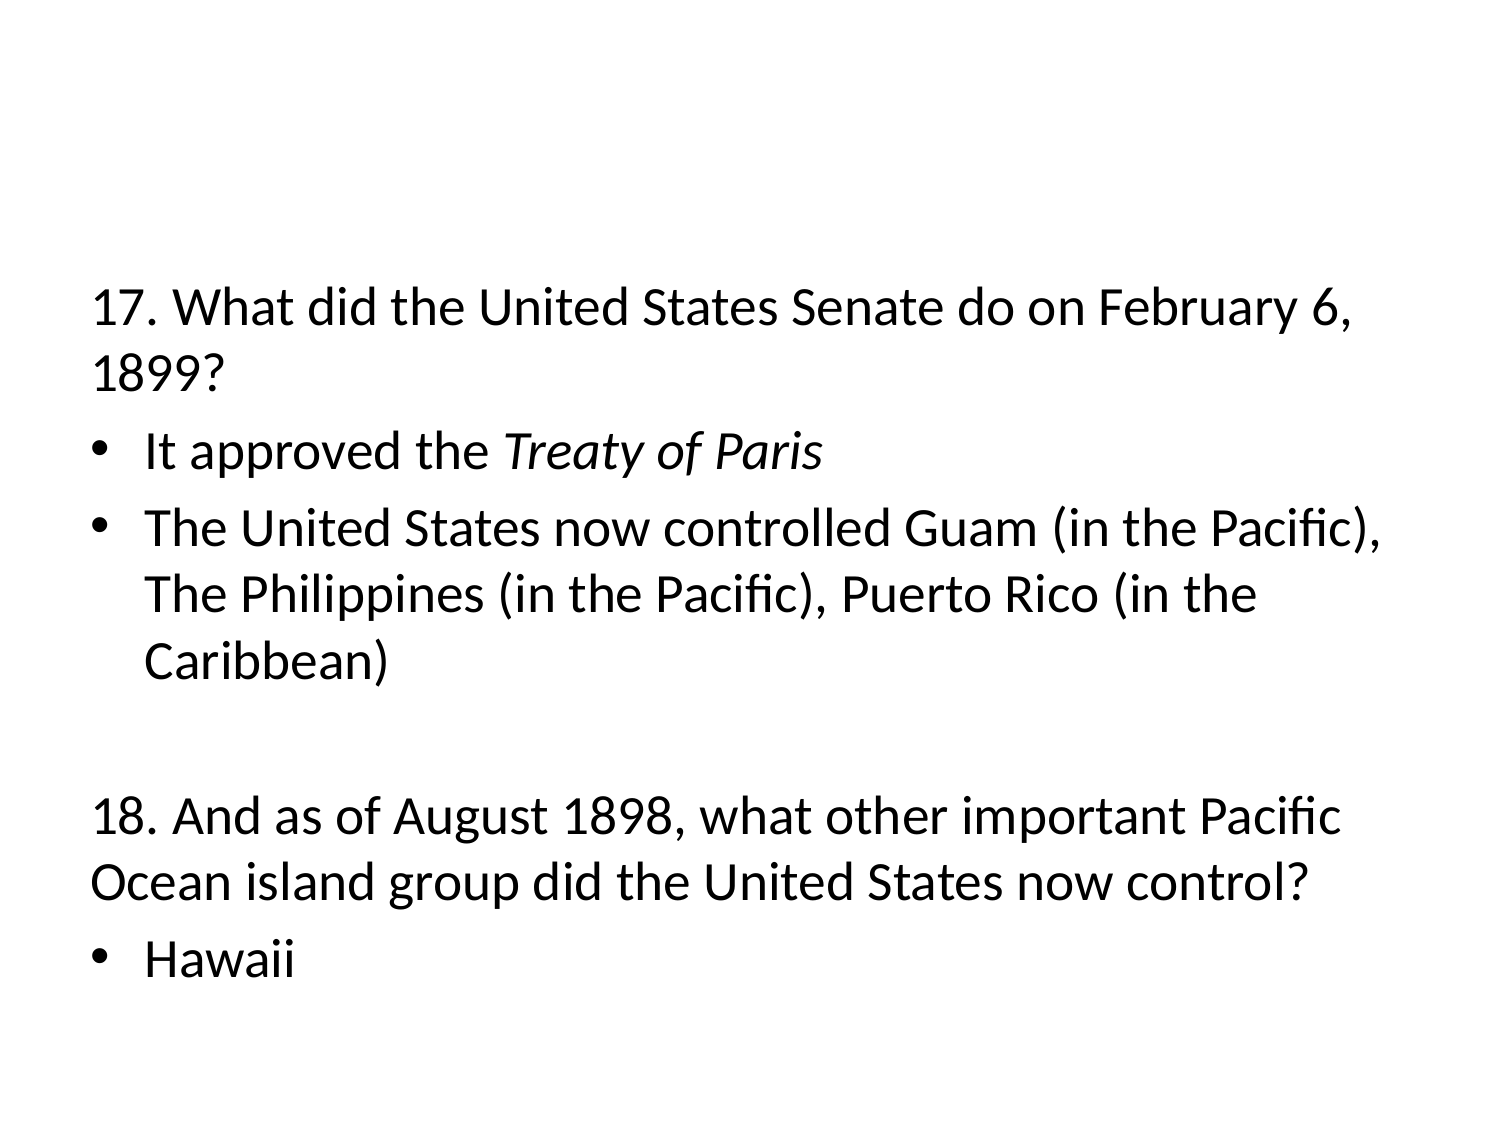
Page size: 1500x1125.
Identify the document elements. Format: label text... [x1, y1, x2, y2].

list 17. What did the United States Senate do on February 6, 1899? It approved the Treaty of Paris The United States now controlled Guam (in the Pacific), The Philippines (in the Pacific), Puerto Rico (in the Caribbean) 18. And as of August 1898, what other important Pacific Ocean island group did the United States now control? Hawaii [75, 262, 1425, 1005]
